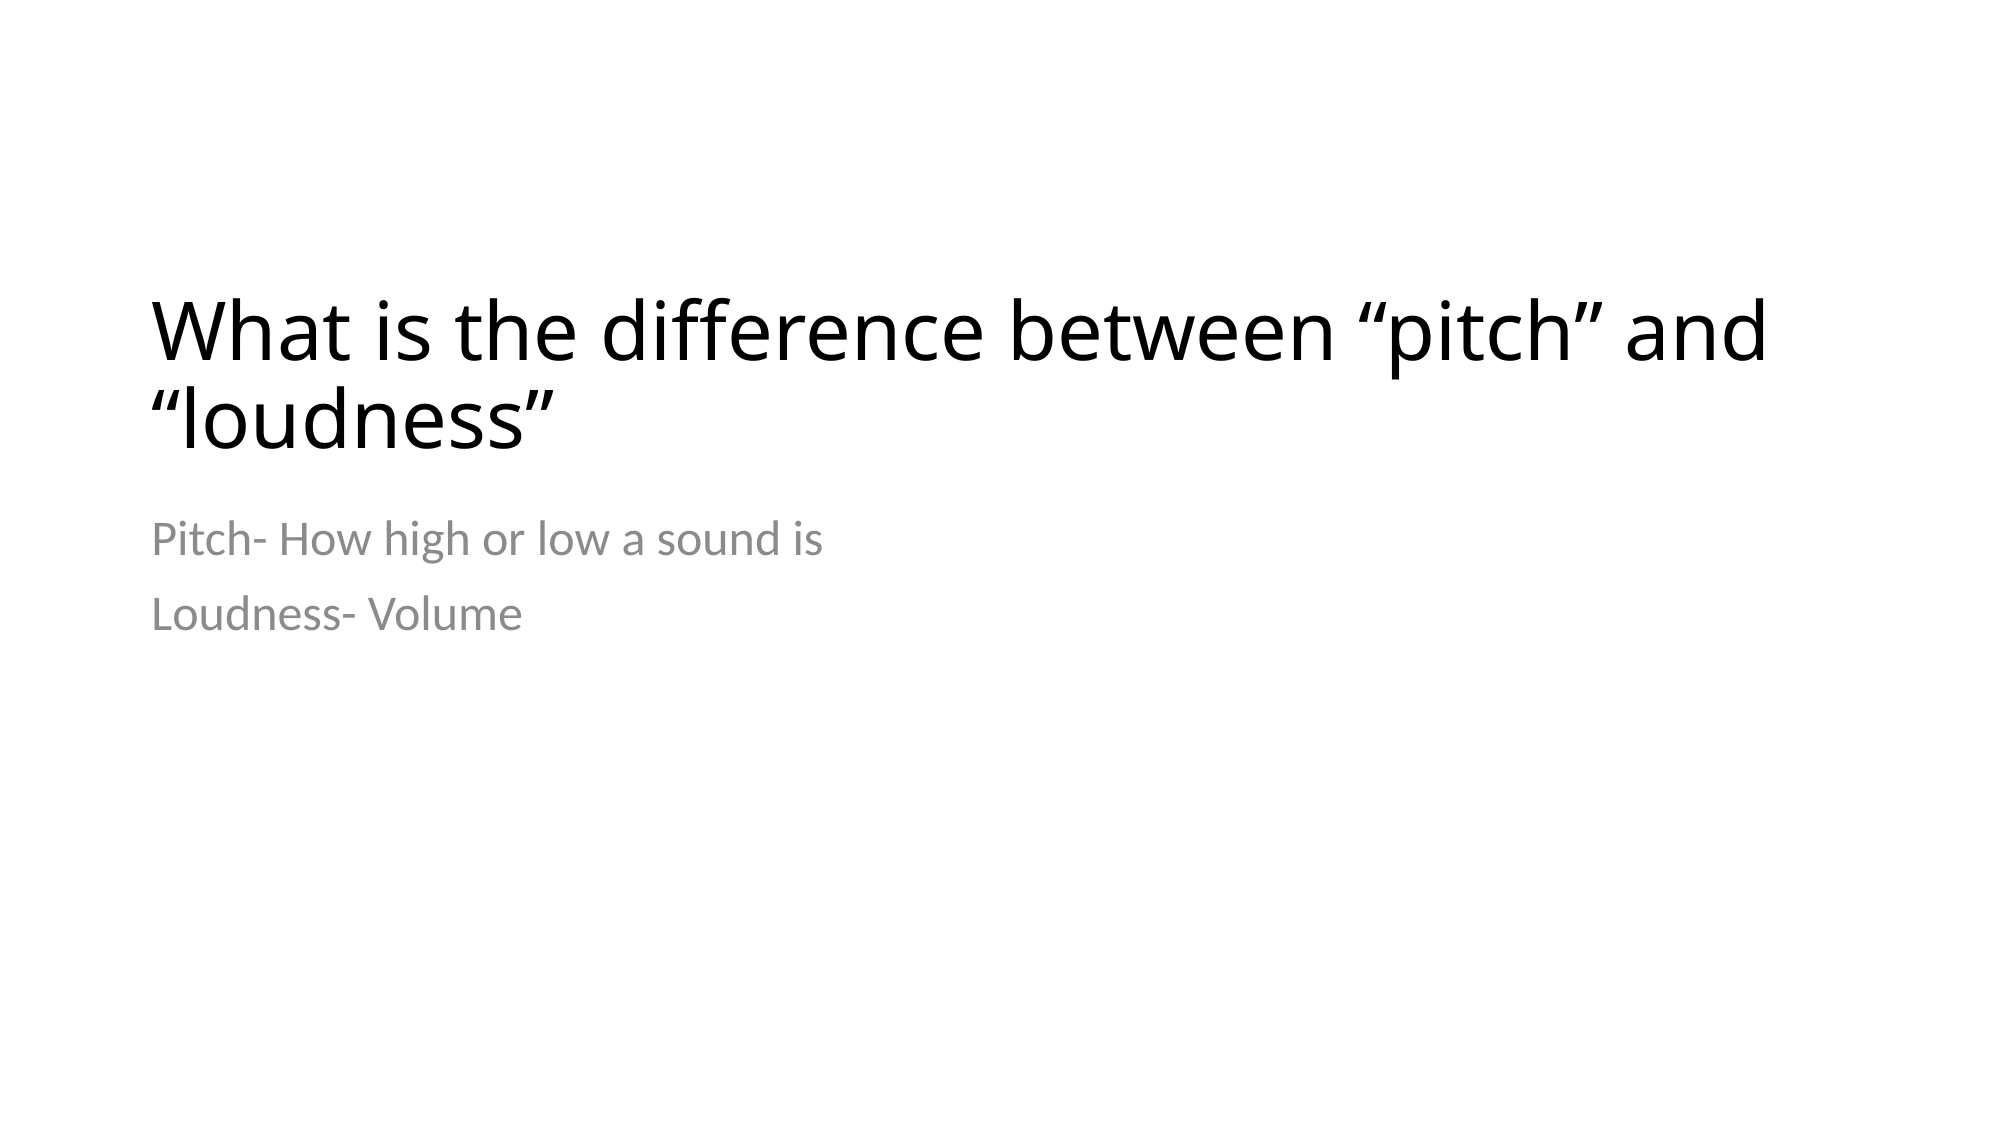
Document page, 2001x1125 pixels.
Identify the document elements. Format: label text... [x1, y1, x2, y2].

title What is the difference between “pitch” and “loudness” [136, 280, 1862, 474]
list Pitch- How high or low a sound is Loudness- Volume [136, 504, 1862, 999]
